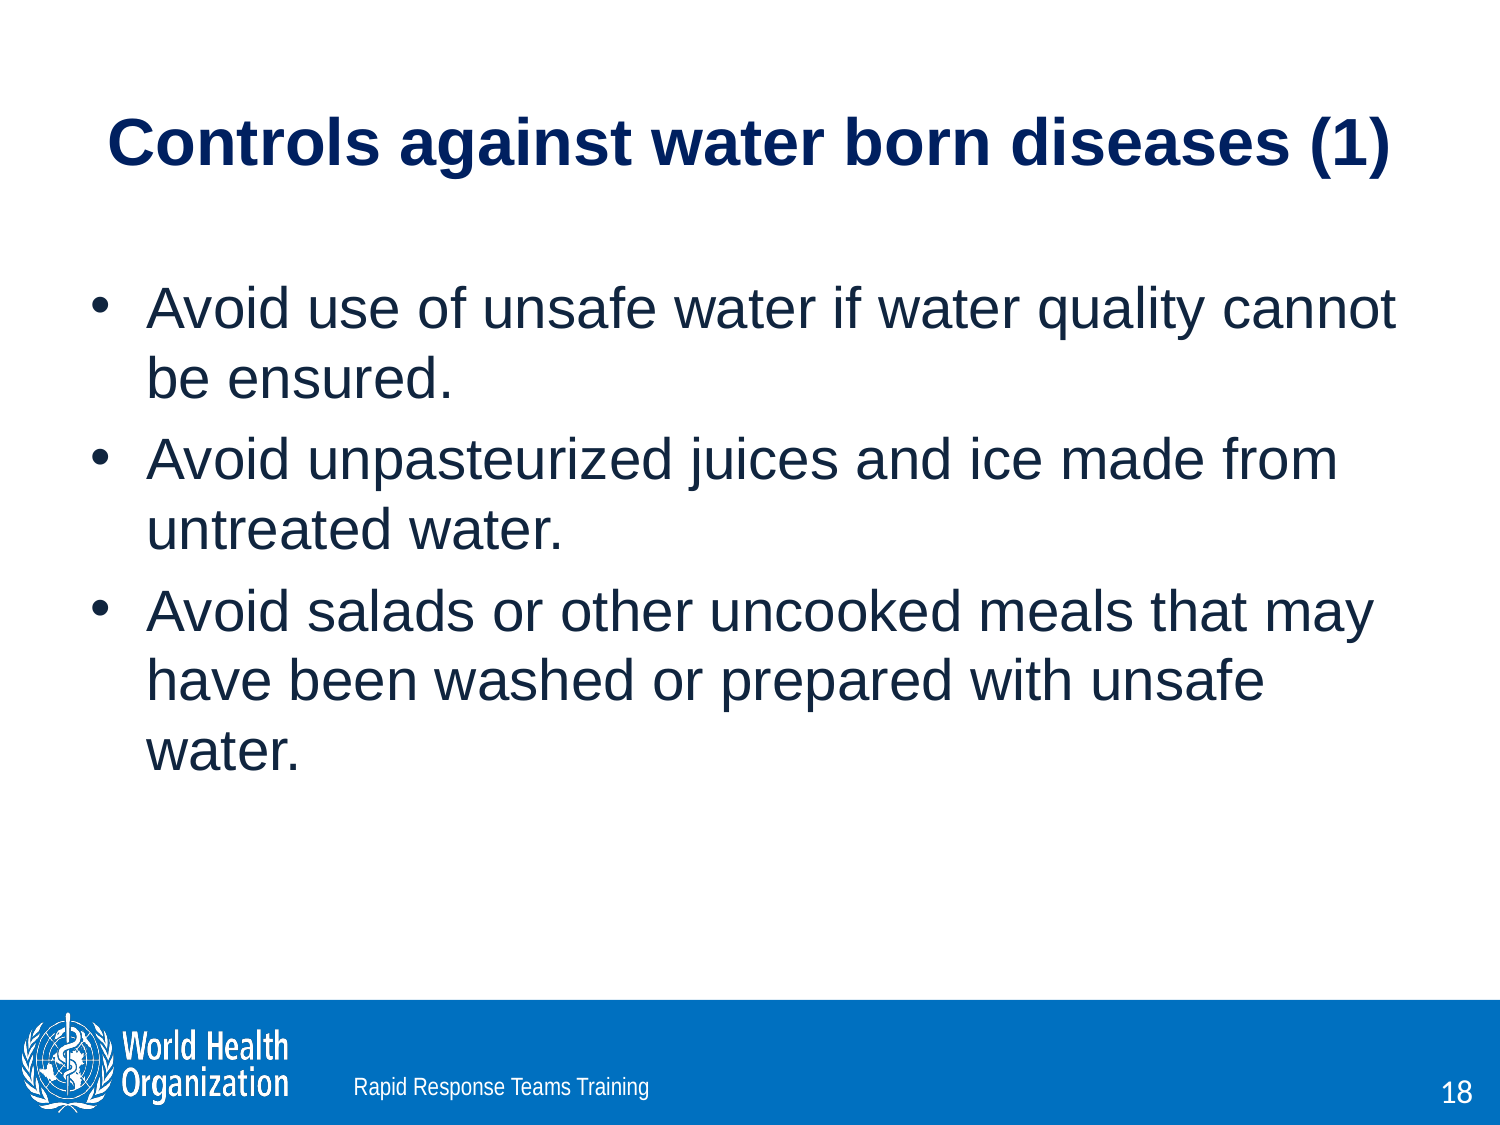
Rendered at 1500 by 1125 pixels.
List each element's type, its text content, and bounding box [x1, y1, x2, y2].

title Controls against water born diseases (1) [75, 45, 1425, 233]
picture [21, 1012, 288, 1113]
list Avoid use of unsafe water if water quality cannot be ensured. Avoid unpasteurized juices and ice made from untreated water. Avoid salads or other uncooked meals that may have been washed or prepared with unsafe water. [75, 262, 1425, 1005]
